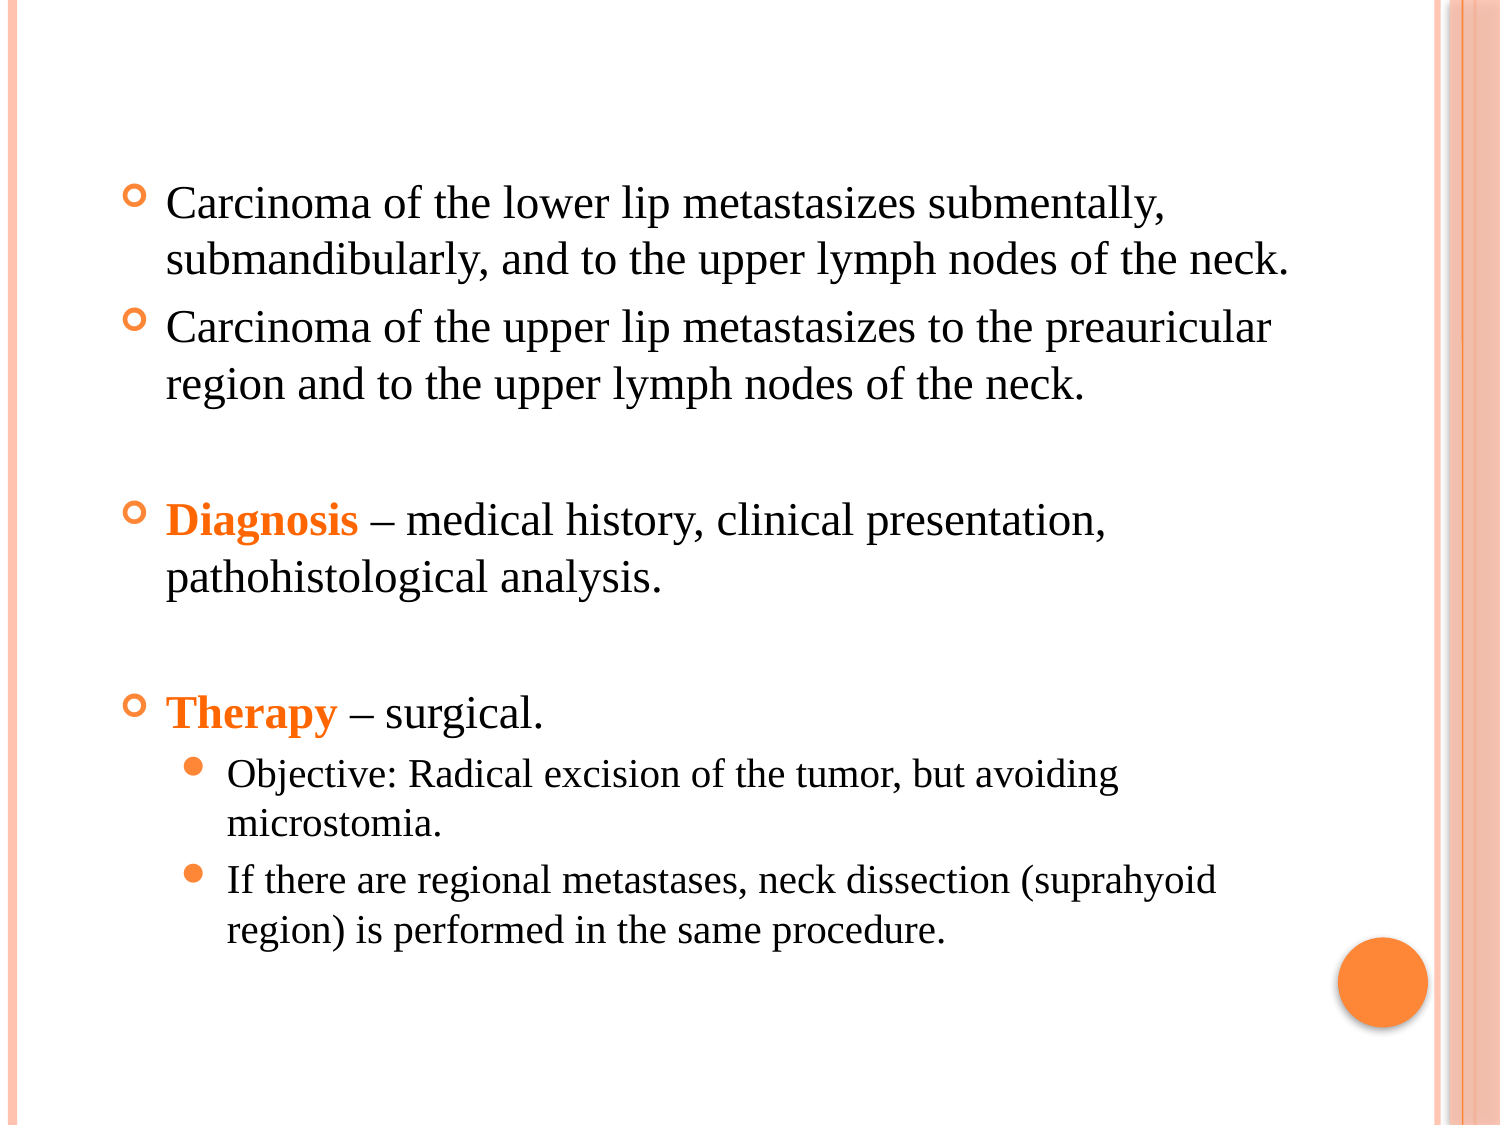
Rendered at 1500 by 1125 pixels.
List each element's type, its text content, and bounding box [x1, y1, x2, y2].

list Carcinoma of the lower lip metastasizes submentally, submandibularly, and to the upper lymph nodes of the neck. Carcinoma of the upper lip metastasizes to the preauricular region and to the upper lymph nodes of the neck. Diagnosis – medical history, clinical presentation, pathohistological analysis. Therapy – surgical. Objective: Radical excision of the tumor, but avoiding microstomia. If there are regional metastases, neck dissection (suprahyoid region) is performed in the same procedure. [105, 164, 1331, 964]
